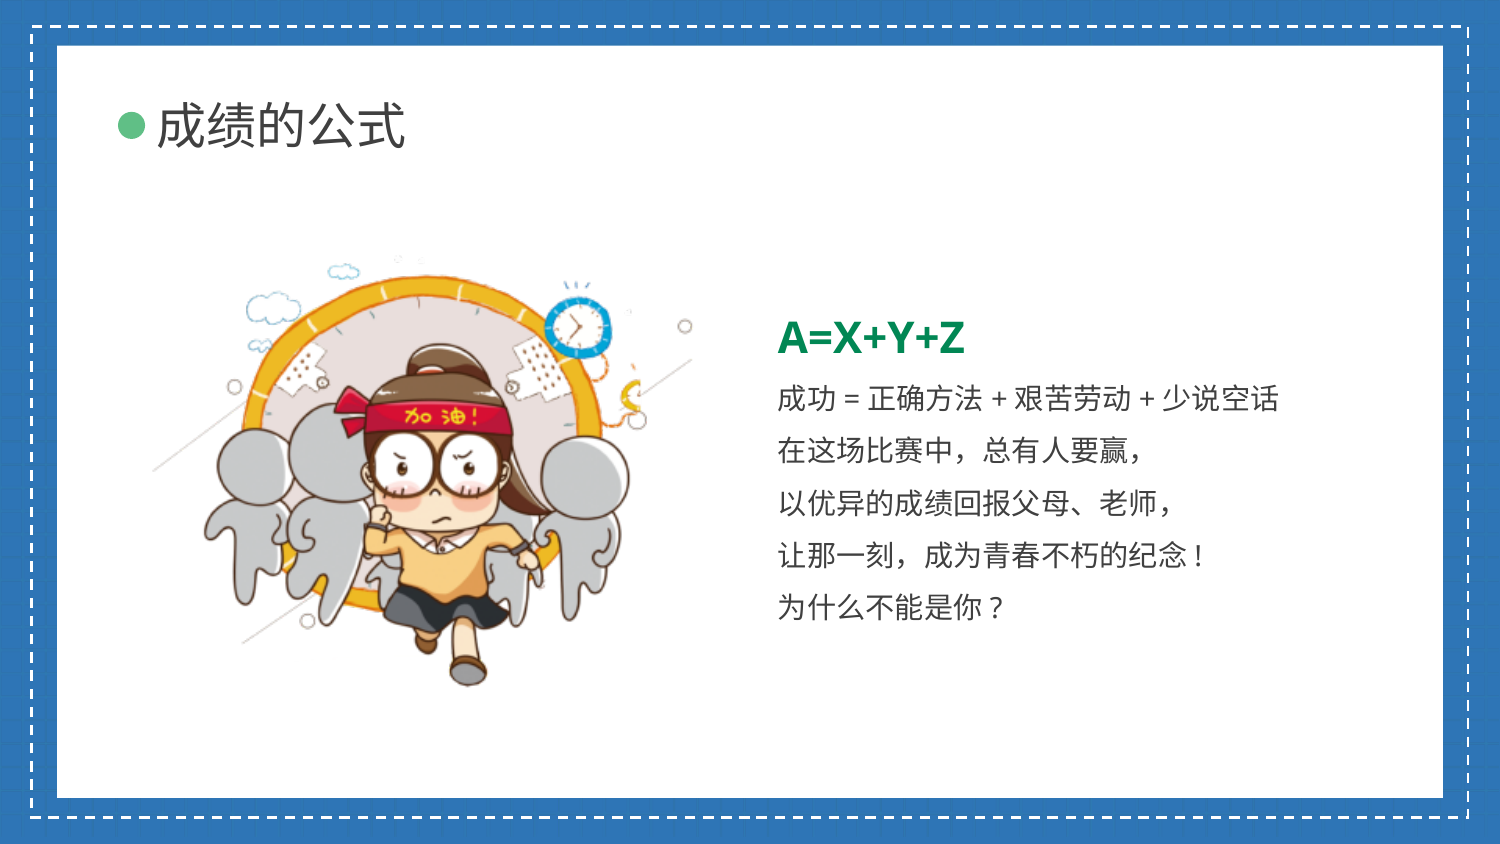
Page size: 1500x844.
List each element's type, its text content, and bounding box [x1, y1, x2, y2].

text_box A=X+Y+Z 成功=正确方法+艰苦劳动+少说空话 在这场比赛中，总有人要赢， 以优异的成绩回报父母、老师， 让那一刻，成为青春不朽的纪念! 为什么不能是你? [766, 278, 1370, 683]
text_box 成绩的公式 [145, 89, 726, 111]
picture [109, 111, 761, 828]
text_box [0, 0, 1499, 837]
